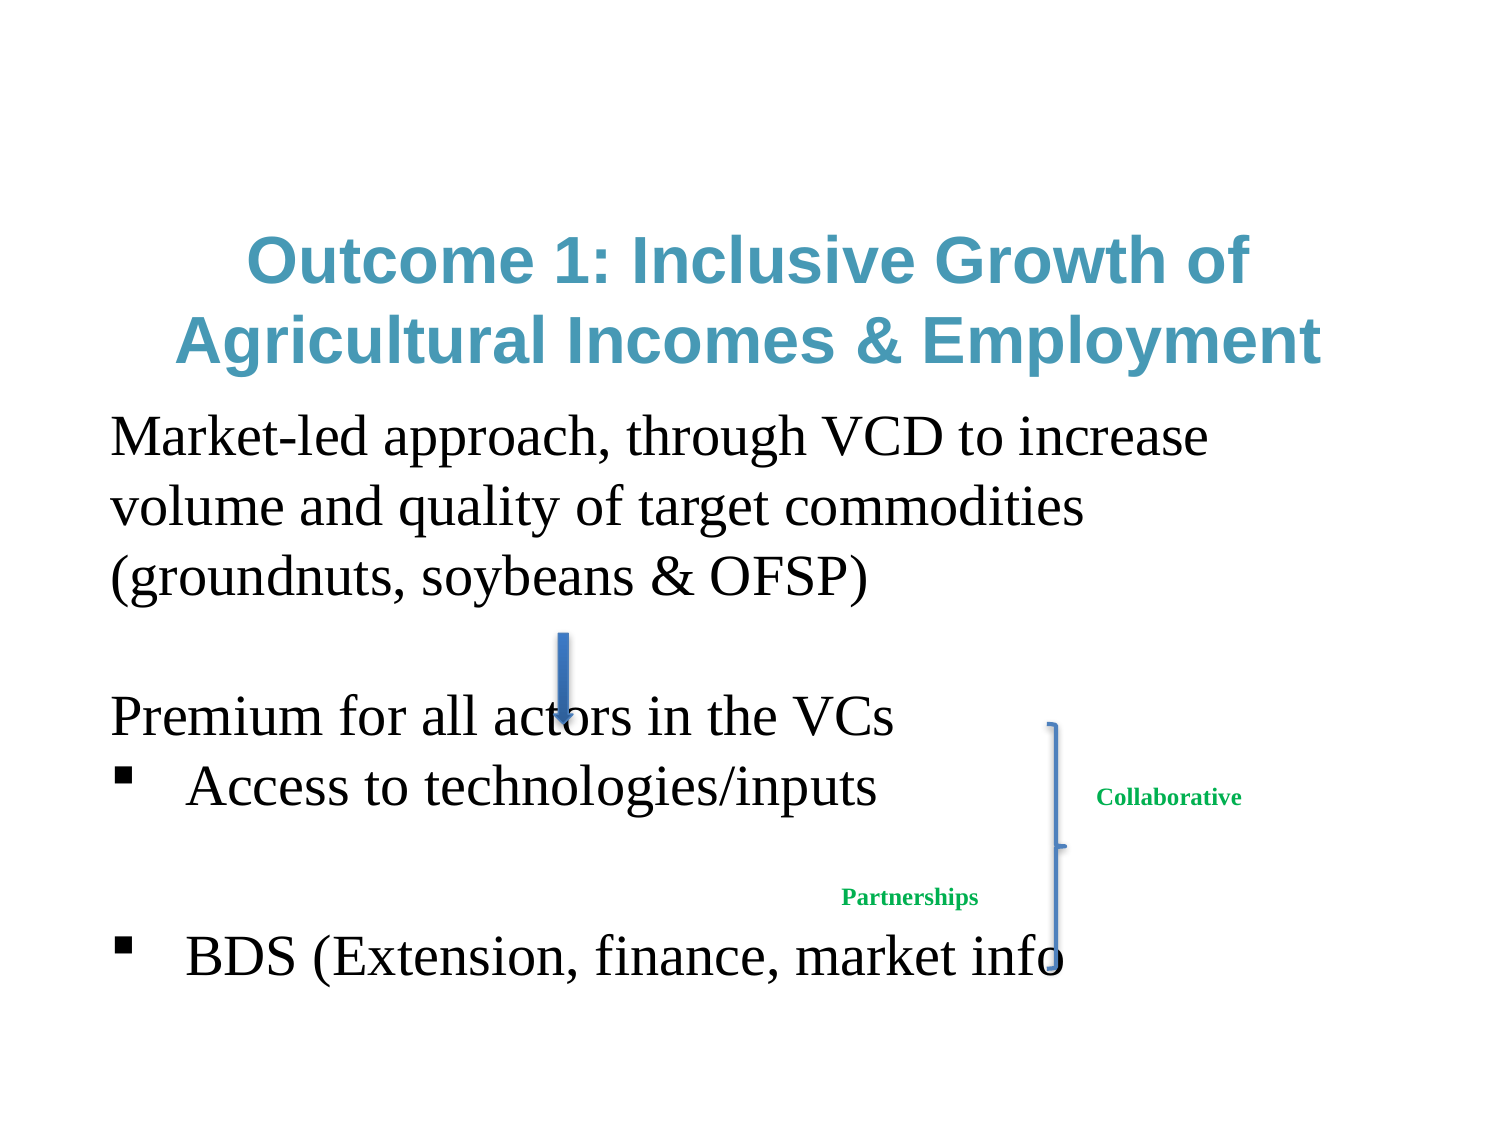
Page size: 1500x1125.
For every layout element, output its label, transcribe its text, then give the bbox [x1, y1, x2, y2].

text_box Market-led approach, through VCD to increase volume and quality of target commodities (groundnuts, soybeans & OFSP) Premium for all actors in the VCs Access to technologies/inputs Collaborative Partnerships BDS (Extension, finance, market info [95, 330, 1379, 995]
text_box [552, 632, 574, 725]
text_box outcome 1: Inclusive Growth of Agricultural Incomes & Employment [73, 208, 1424, 331]
text_box [1046, 721, 1068, 971]
